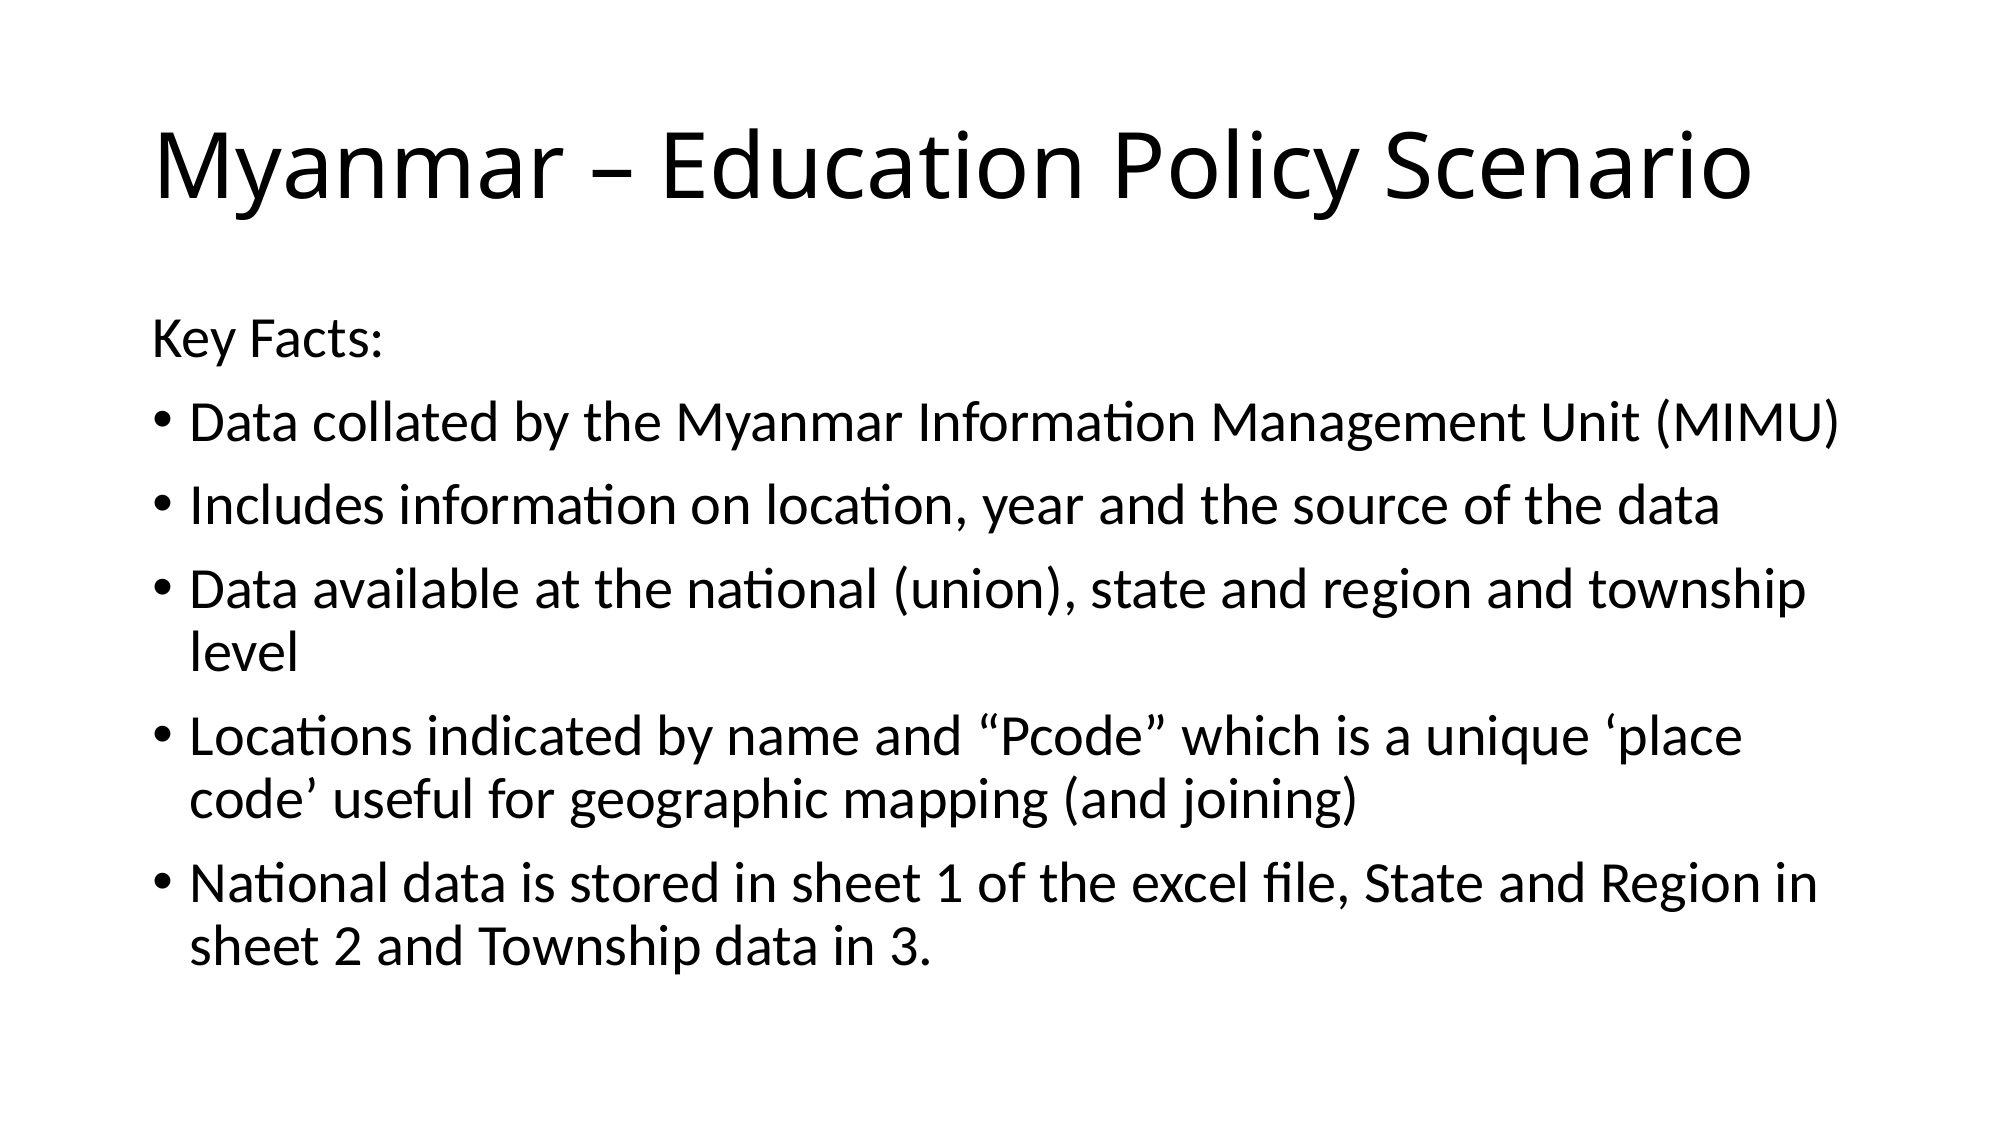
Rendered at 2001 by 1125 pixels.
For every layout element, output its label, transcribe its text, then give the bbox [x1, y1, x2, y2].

list Key Facts: Data collated by the Myanmar Information Management Unit (MIMU) Includes information on location, year and the source of the data Data available at the national (union), state and region and township level Locations indicated by name and “Pcode” which is a unique ‘place code’ useful for geographic mapping (and joining) National data is stored in sheet 1 of the excel file, State and Region in sheet 2 and Township data in 3. [137, 299, 1863, 1014]
title Myanmar – Education Policy Scenario [137, 59, 1863, 278]
